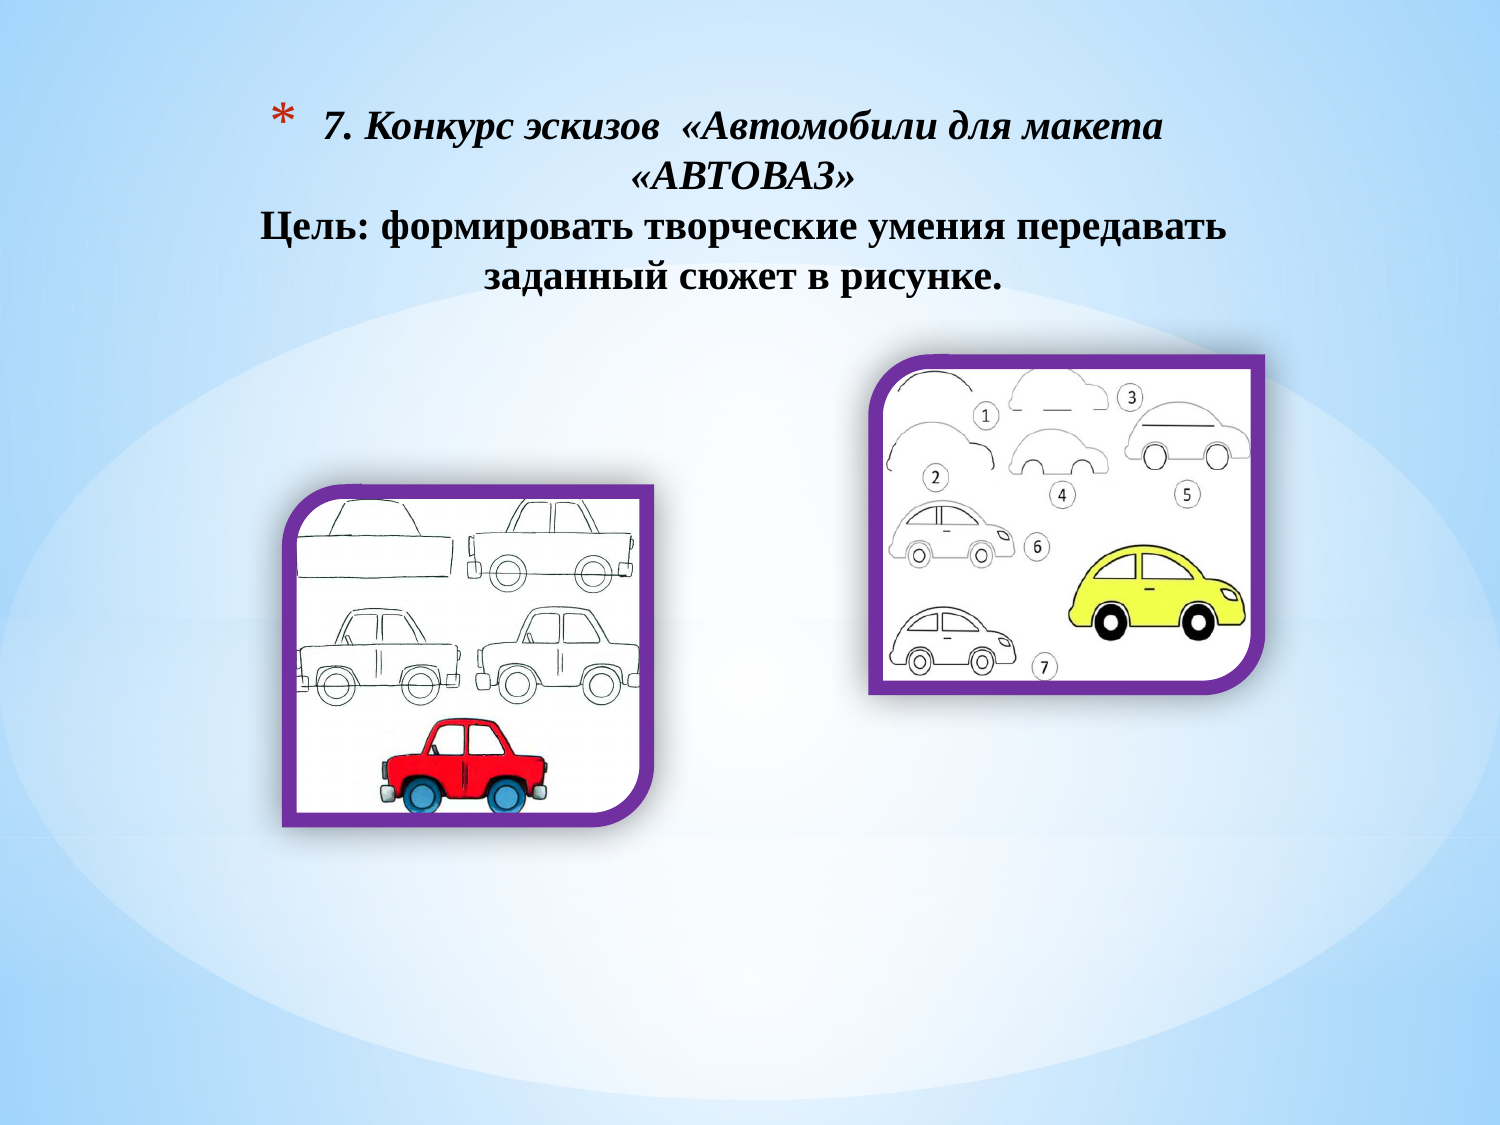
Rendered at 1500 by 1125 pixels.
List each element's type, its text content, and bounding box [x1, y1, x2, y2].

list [875, 361, 1259, 689]
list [288, 491, 647, 821]
title 7. Конкурс эскизов «Автомобили для макета «АВТОВАЗ» Цель: формировать творческие умения передавать заданный сюжет в рисунке. [183, 90, 1252, 278]
